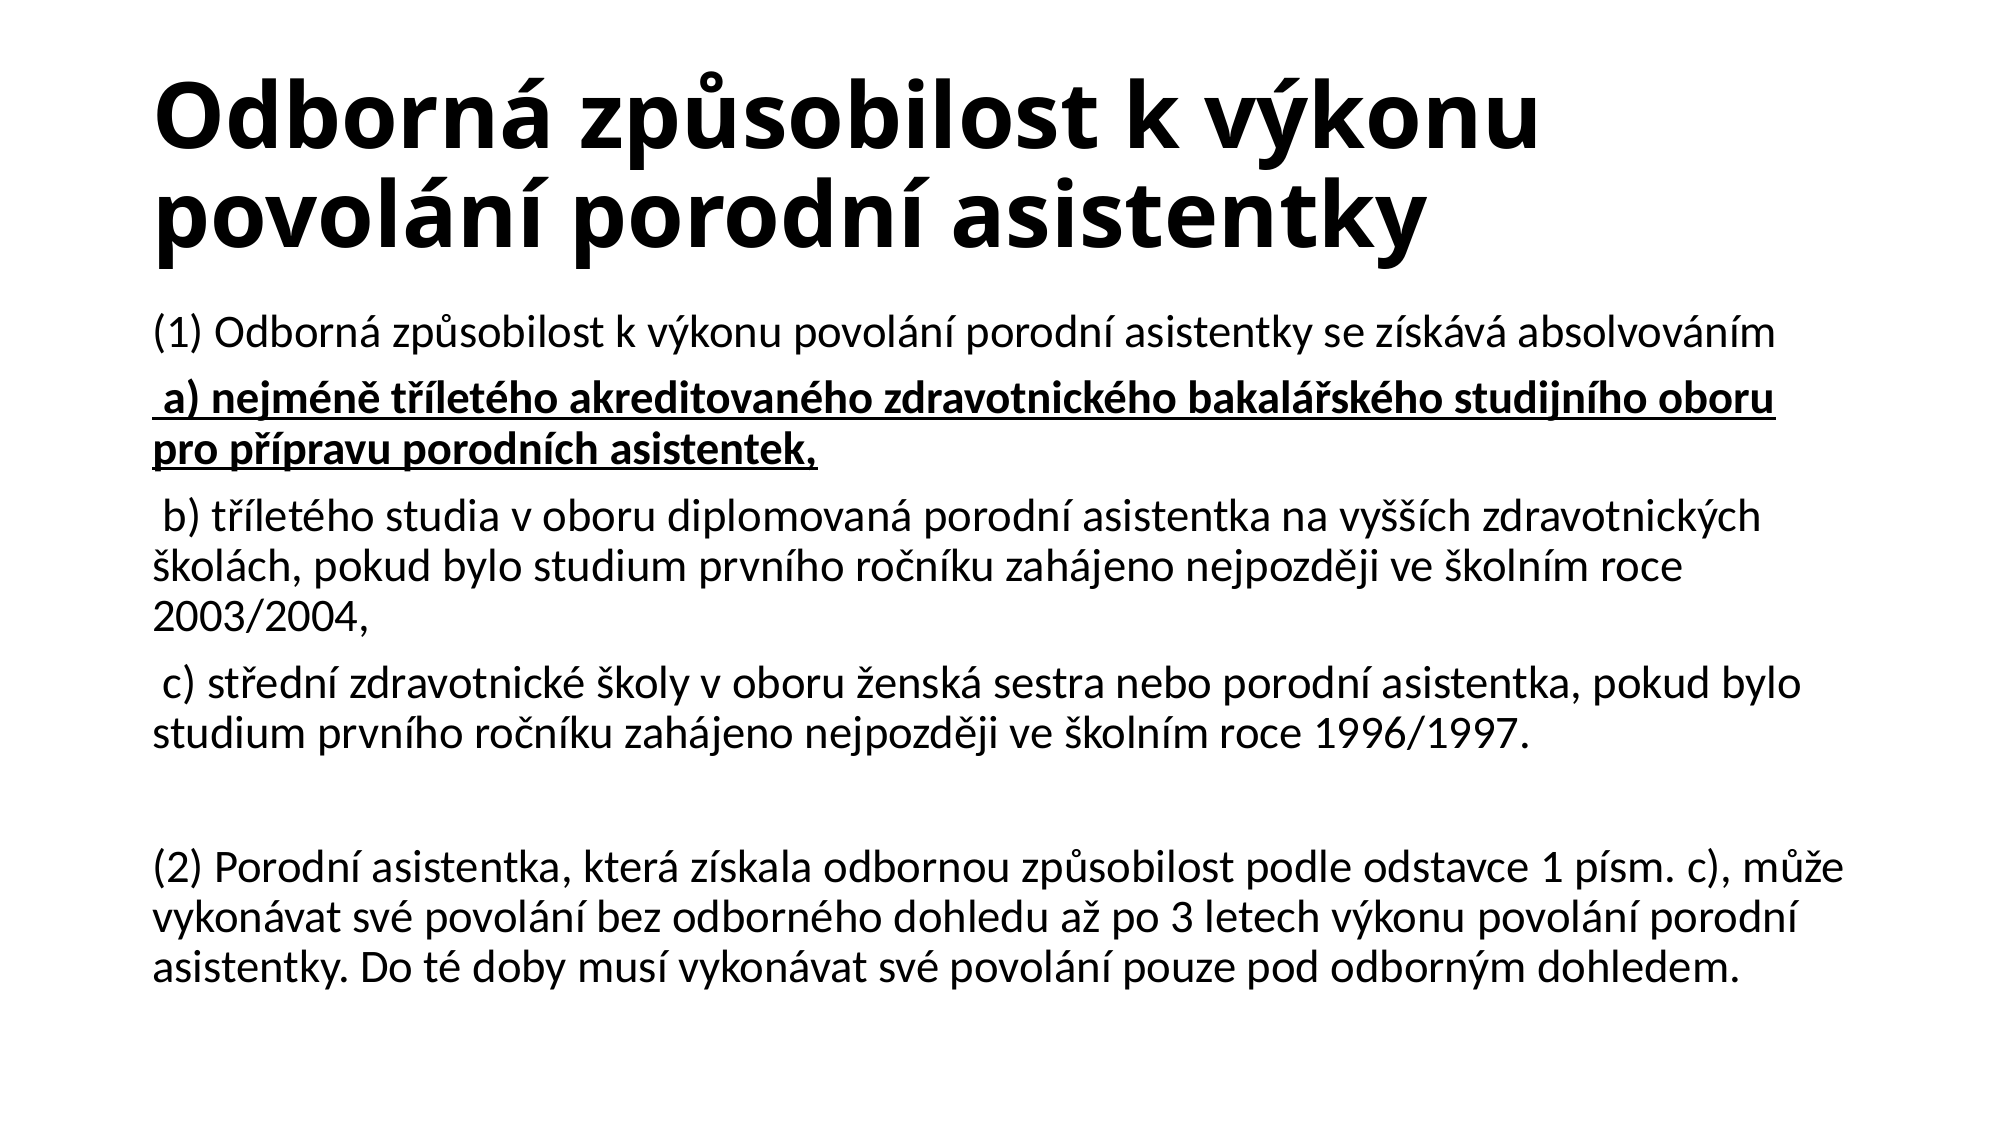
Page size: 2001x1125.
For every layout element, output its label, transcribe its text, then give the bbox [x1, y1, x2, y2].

list (1) Odborná způsobilost k výkonu povolání porodní asistentky se získává absolvováním a) nejméně tříletého akreditovaného zdravotnického bakalářského studijního oboru pro přípravu porodních asistentek, b) tříletého studia v oboru diplomovaná porodní asistentka na vyšších zdravotnických školách, pokud bylo studium prvního ročníku zahájeno nejpozději ve školním roce 2003/2004, c) střední zdravotnické školy v oboru ženská sestra nebo porodní asistentka, pokud bylo studium prvního ročníku zahájeno nejpozději ve školním roce 1996/1997. (2) Porodní asistentka, která získala odbornou způsobilost podle odstavce 1 písm. c), může vykonávat své povolání bez odborného dohledu až po 3 letech výkonu povolání porodní asistentky. Do té doby musí vykonávat své povolání pouze pod odborným dohledem. [137, 299, 1863, 1014]
title Odborná způsobilost k výkonu povolání porodní asistentky [137, 59, 1863, 278]
